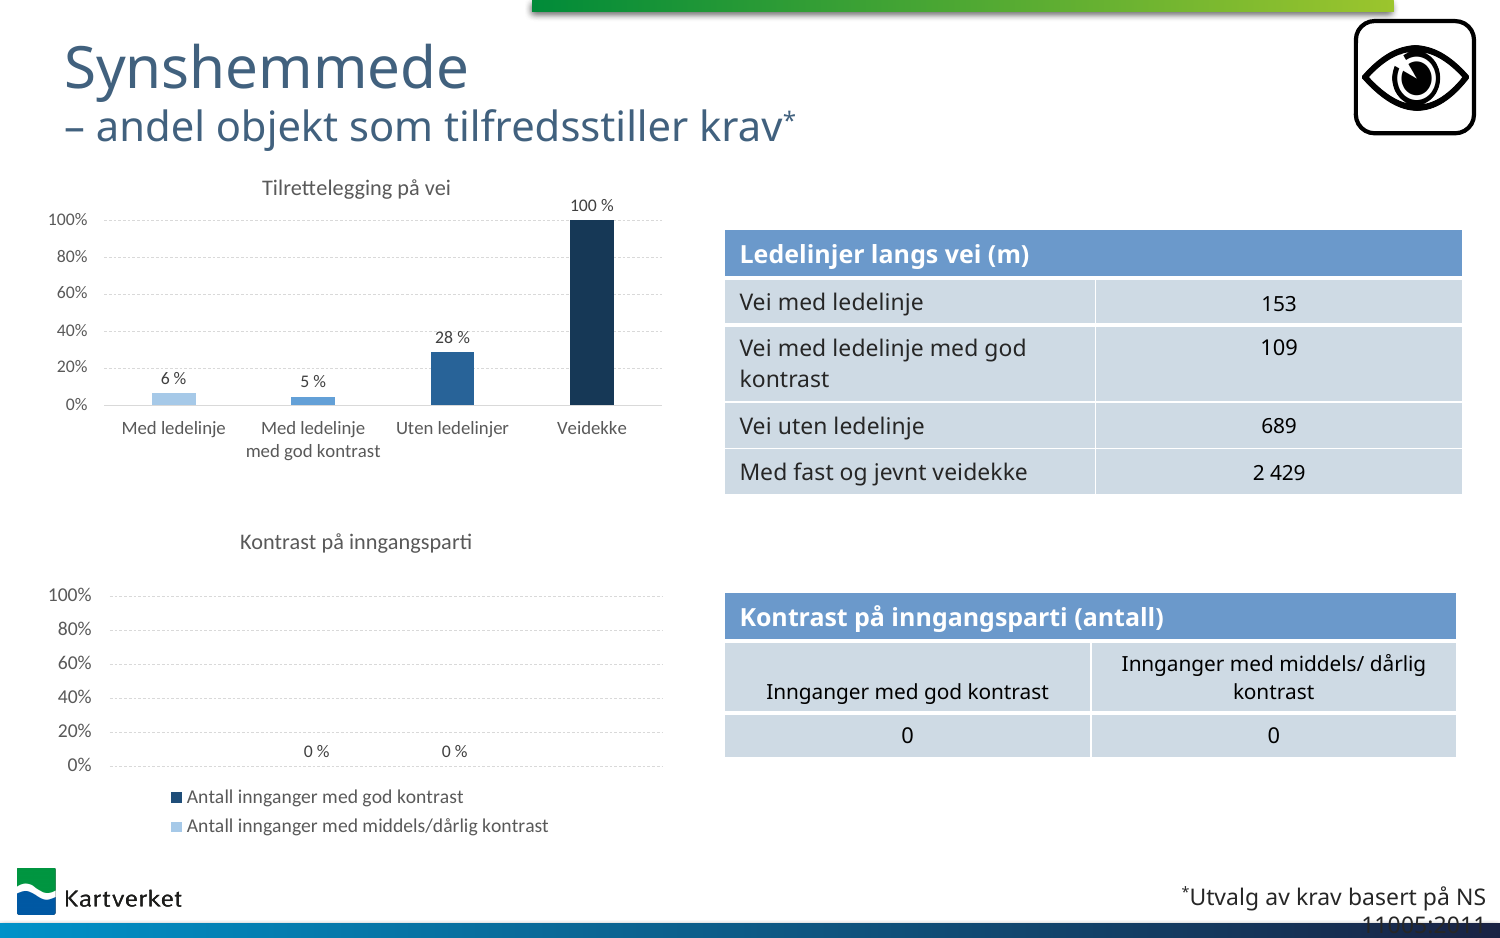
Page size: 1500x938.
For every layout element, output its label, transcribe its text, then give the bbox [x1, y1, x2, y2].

table_cell Vei med ledelinje [725, 280, 1095, 323]
table_cell 689 [1096, 403, 1462, 448]
table_header Kontrast på inngangsparti (antall) [725, 593, 1456, 639]
table_cell Vei med ledelinje med god kontrast [725, 327, 1095, 401]
table_cell Vei uten ledelinje [725, 403, 1095, 448]
table_cell 153 [1096, 280, 1462, 323]
table_cell 0 [725, 715, 1090, 757]
table_cell Med fast og jevnt veidekke [725, 449, 1095, 494]
picture [41, 166, 673, 492]
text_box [1355, 20, 1475, 134]
table_cell 2 429 [1096, 449, 1462, 494]
table_cell Innganger med god kontrast [725, 643, 1090, 711]
table_cell 109 [1096, 327, 1462, 401]
picture [41, 520, 673, 846]
table_header Ledelinjer langs vei (m) [725, 230, 1462, 276]
text_box *Utvalg av krav basert på NS 11005:2011 [1068, 873, 1500, 938]
table_cell 0 [1092, 715, 1456, 757]
text_box Synshemmede – andel objekt som tilfredsstiller krav* [49, 24, 1431, 158]
table_cell Innganger med middels/ dårlig kontrast [1092, 643, 1456, 711]
